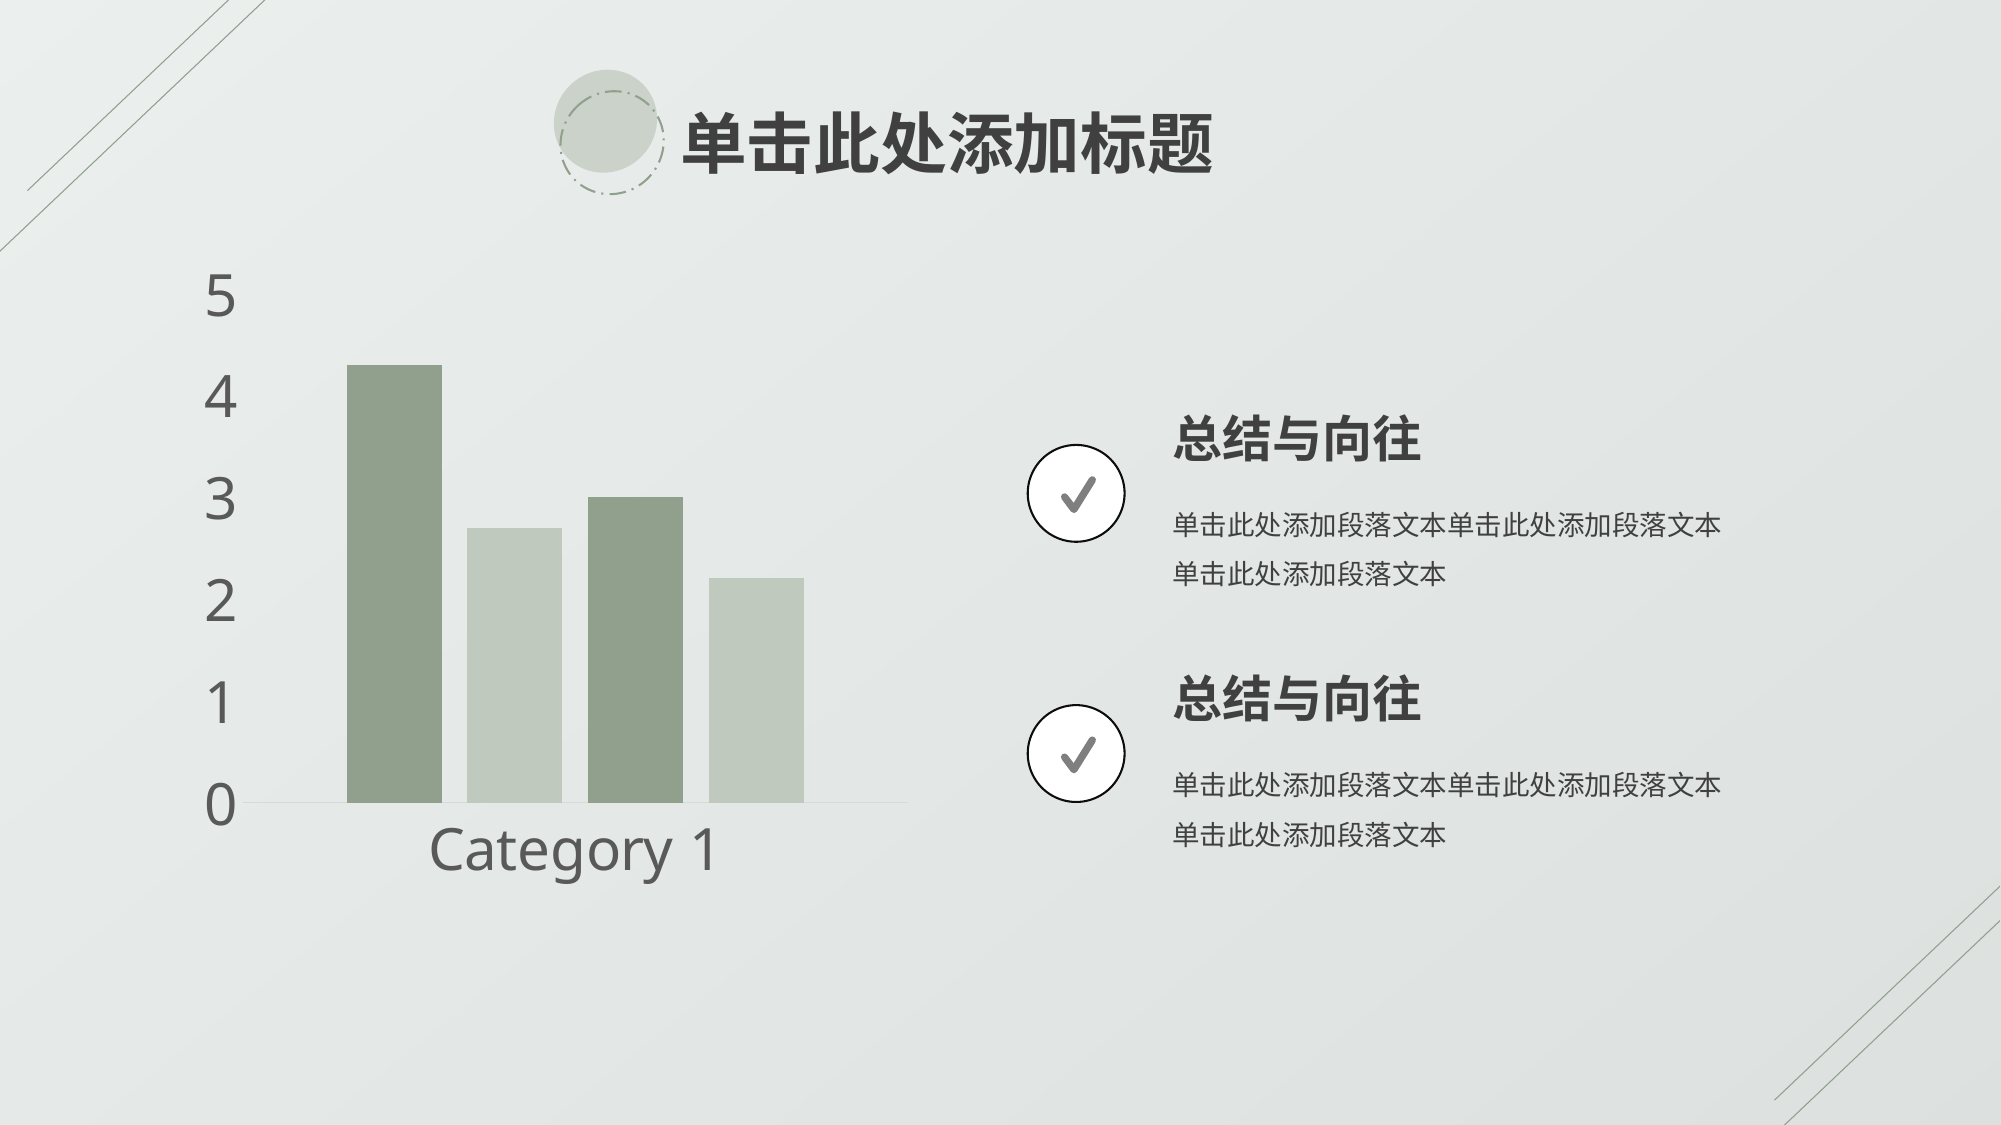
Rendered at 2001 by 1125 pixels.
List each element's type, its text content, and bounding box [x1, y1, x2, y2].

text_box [1027, 400, 1739, 600]
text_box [1027, 660, 1739, 860]
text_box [1774, 836, 2000, 1100]
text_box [0, 0, 270, 259]
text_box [27, 0, 306, 191]
text_box 单击此处添加标题 [670, 94, 1408, 190]
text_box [548, 74, 670, 190]
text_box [1738, 904, 2000, 1125]
chart [101, 215, 912, 940]
